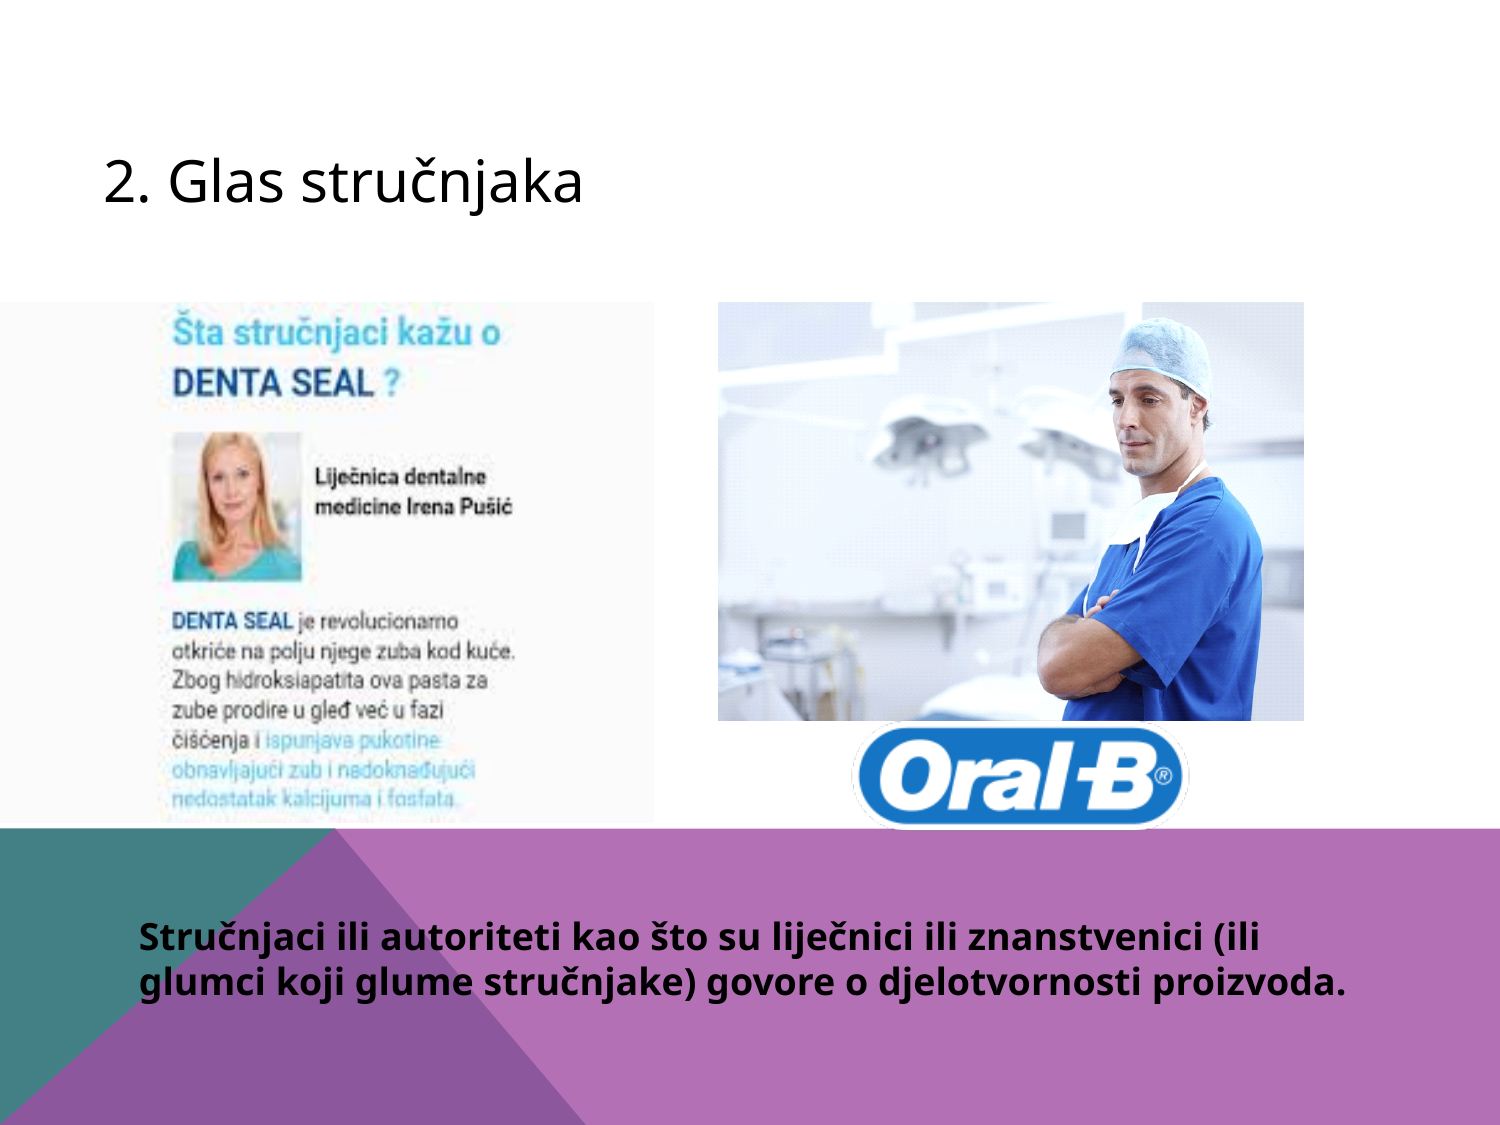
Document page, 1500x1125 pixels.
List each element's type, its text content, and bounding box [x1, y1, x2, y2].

picture [0, 302, 654, 823]
picture [718, 302, 1306, 834]
text_box 2. Glas stručnjaka [88, 137, 1022, 222]
text_box Stručnjaci ili autoriteti kao što su liječnici ili znanstvenici (ili glumci koji glume stručnjake) govore o djelotvornosti proizvoda. [123, 905, 1412, 1010]
